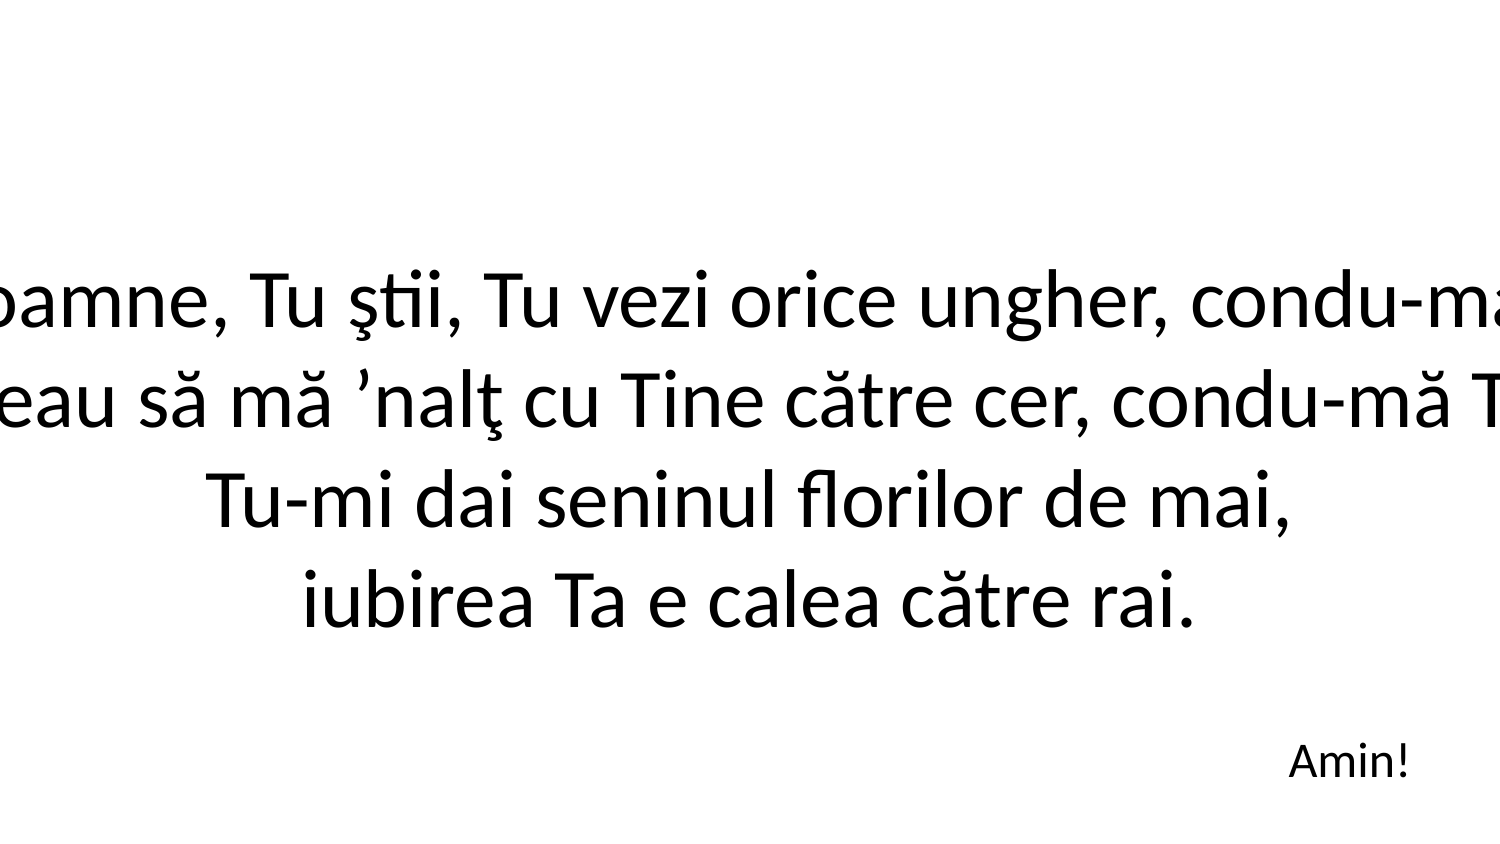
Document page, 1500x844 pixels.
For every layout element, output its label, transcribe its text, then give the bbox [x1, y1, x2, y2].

text_box Amin! [1273, 674, 1427, 795]
text_box 3. Doamne, Tu ştii, Tu vezi orice ungher, condu-mă Tu! Vreau să mă ʼnalţ cu Tine către cer, condu-mă Tu! Tu-mi dai seninul florilor de mai, iubirea Ta e calea către rai. [0, 192, 1500, 652]
